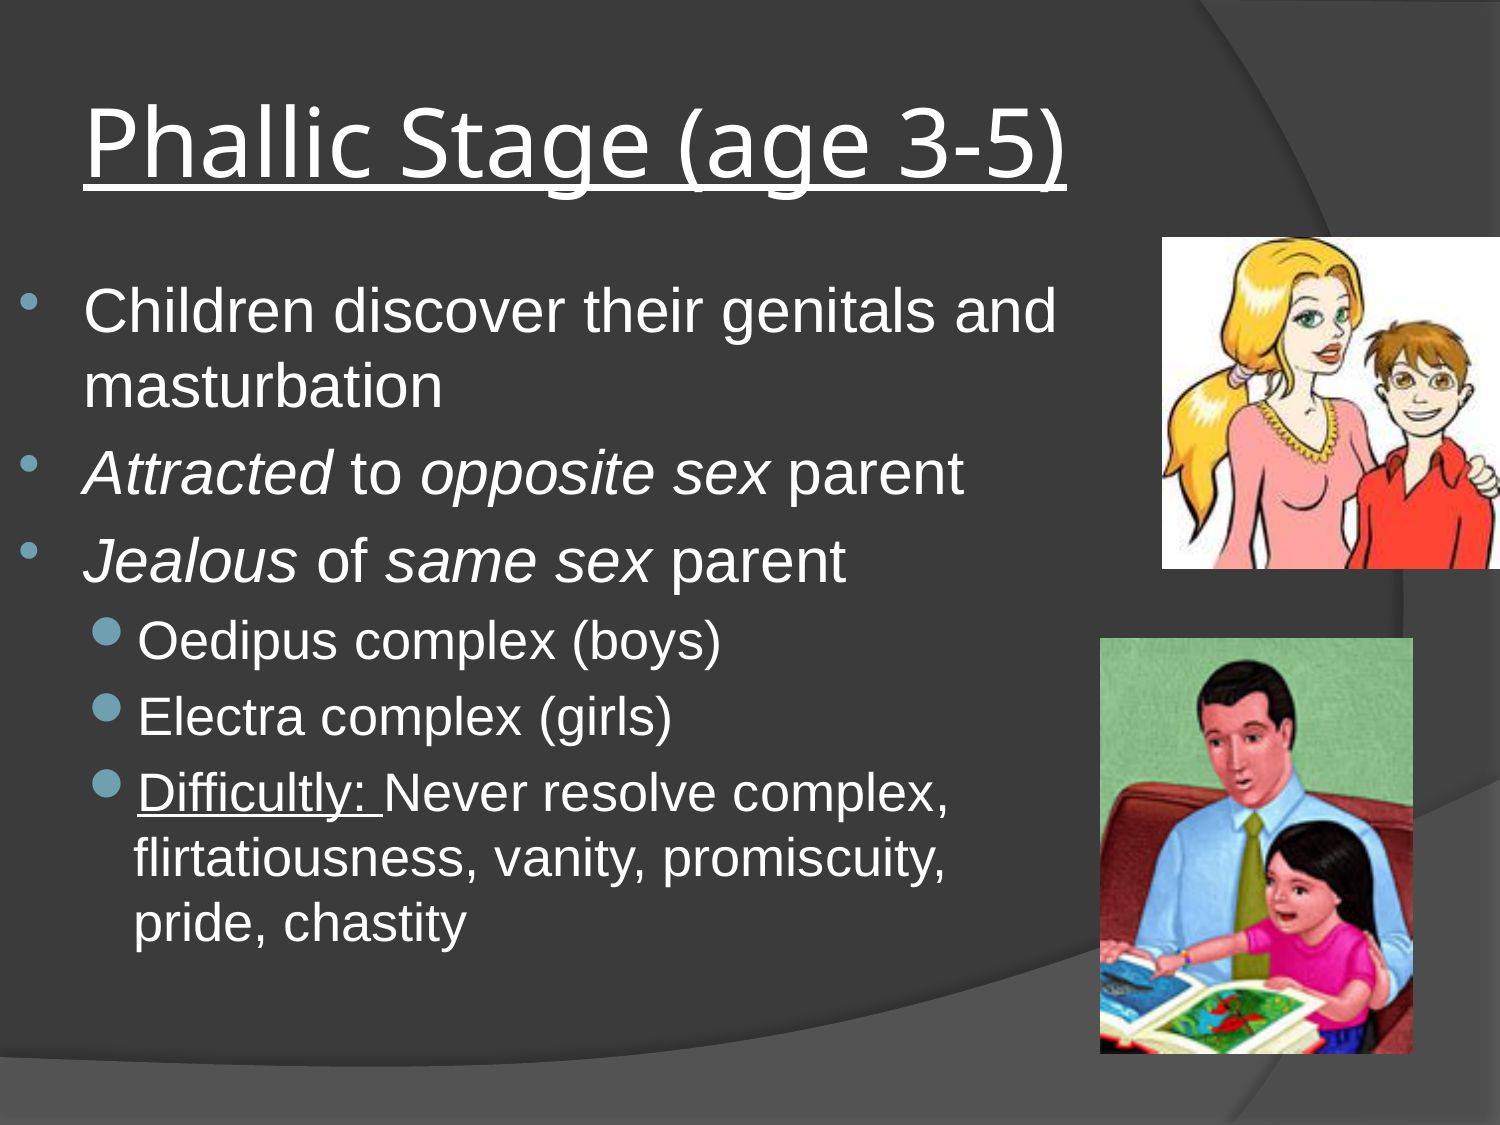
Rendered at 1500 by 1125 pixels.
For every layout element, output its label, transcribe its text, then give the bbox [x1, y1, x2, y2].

picture [1162, 237, 1500, 570]
title Phallic Stage (age 3-5) [75, 45, 1300, 233]
list Children discover their genitals and masturbation Attracted to opposite sex parent Jealous of same sex parent Oedipus complex (boys) Electra complex (girls) Difficultly: Never resolve complex, flirtatiousness, vanity, promiscuity, pride, chastity [0, 262, 1088, 1005]
picture [1099, 637, 1413, 1054]
